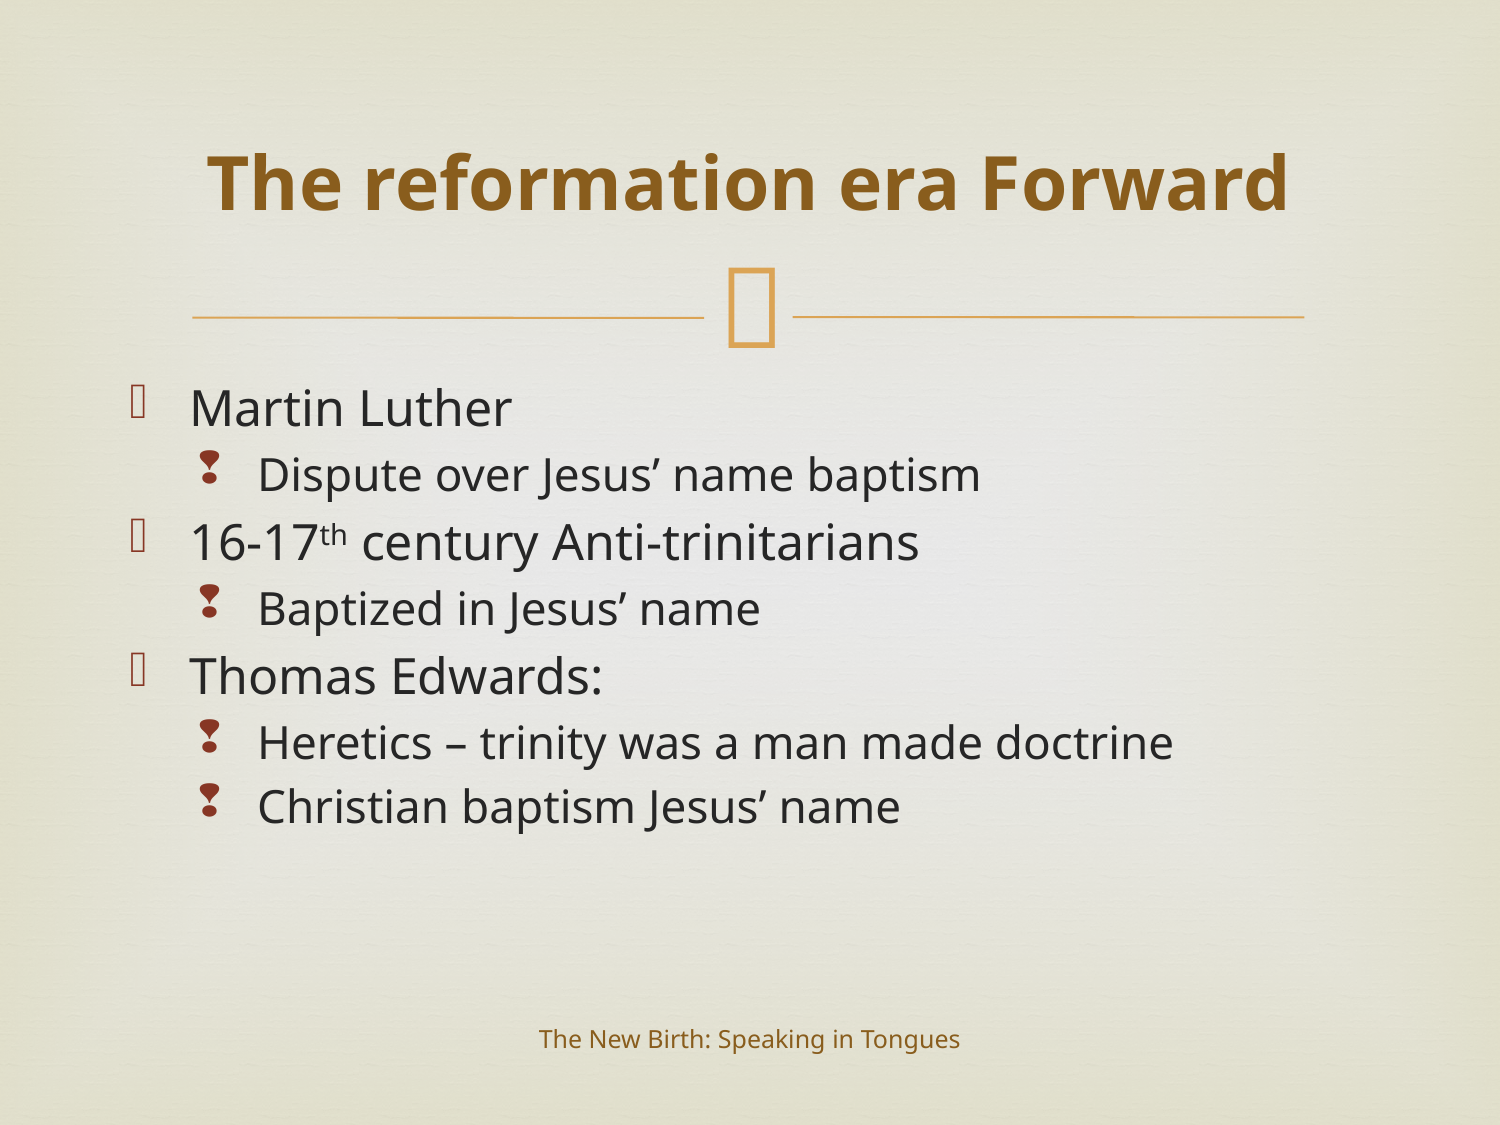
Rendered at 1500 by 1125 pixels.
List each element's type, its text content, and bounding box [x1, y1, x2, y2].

list Martin Luther Dispute over Jesus’ name baptism 16-17th century Anti-trinitarians Baptized in Jesus’ name Thomas Edwards: Heretics – trinity was a man made doctrine Christian baptism Jesus’ name [114, 368, 1386, 1005]
footer The New Birth: Speaking in Tongues [512, 1010, 988, 1071]
title The reformation era Forward [112, 93, 1386, 267]
